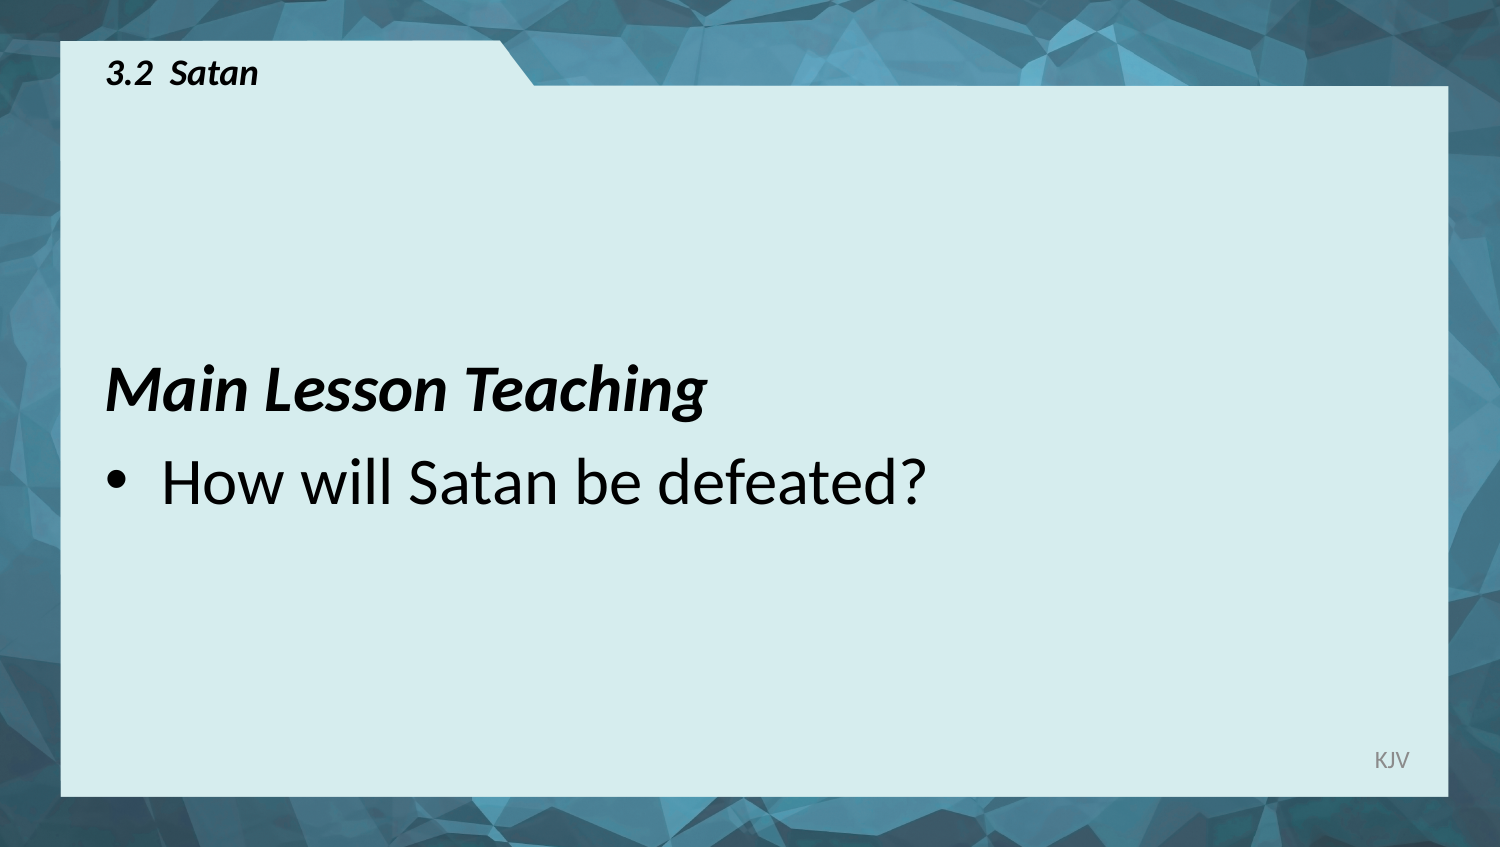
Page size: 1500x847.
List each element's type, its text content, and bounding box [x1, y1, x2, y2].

footer KJV [950, 736, 1425, 782]
picture [0, 0, 1500, 847]
title 3.2 Satan [89, 33, 1420, 108]
list Main Lesson Teaching How will Satan be defeated? [89, 141, 1403, 722]
